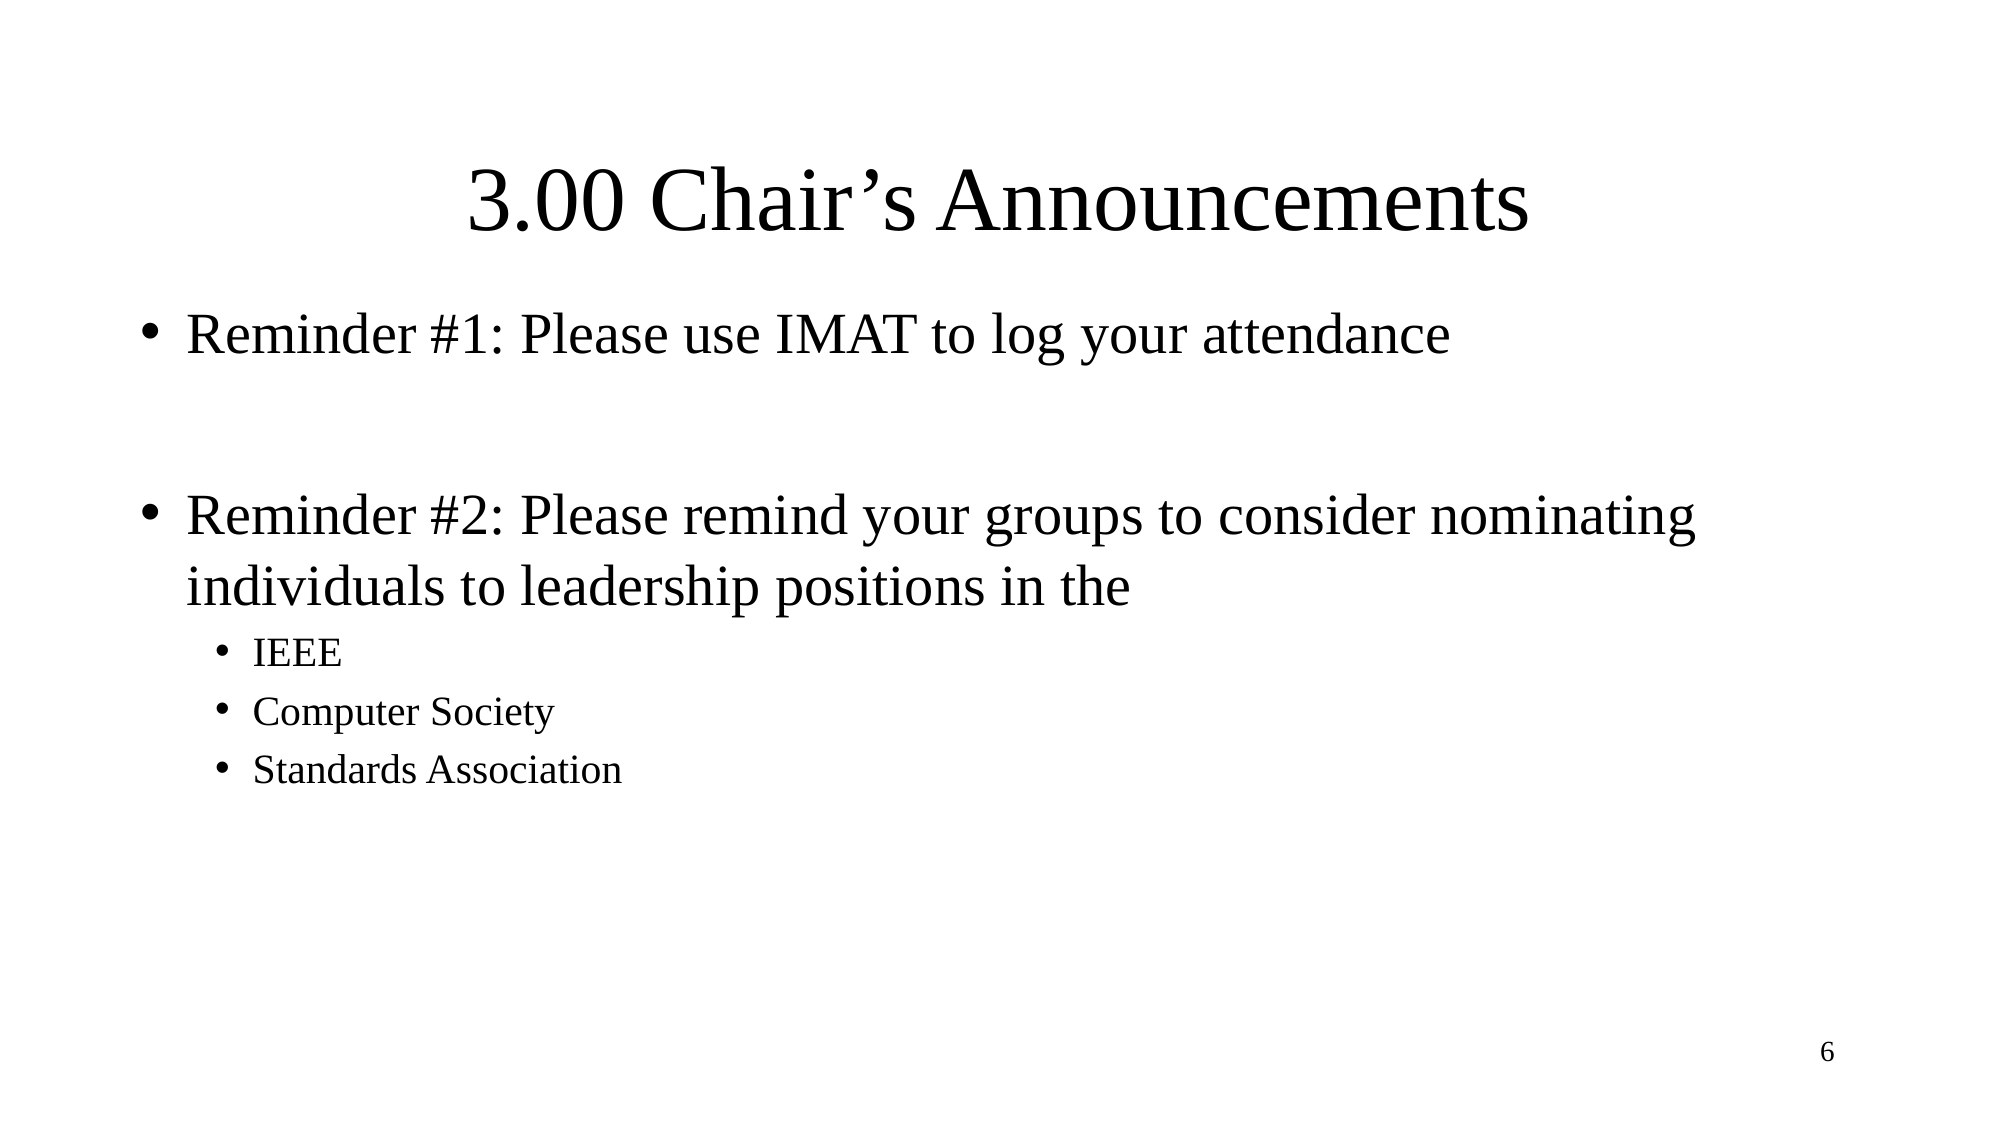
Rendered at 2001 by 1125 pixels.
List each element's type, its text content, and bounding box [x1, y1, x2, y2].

list Reminder #1: Please use IMAT to log your attendance Reminder #2: Please remind your groups to consider nominating individuals to leadership positions in the IEEE Computer Society Standards Association [49, 287, 1901, 964]
slide_number 6 [1433, 1024, 1851, 1101]
title 3.00 Chair’s Announcements [149, 99, 1851, 287]
